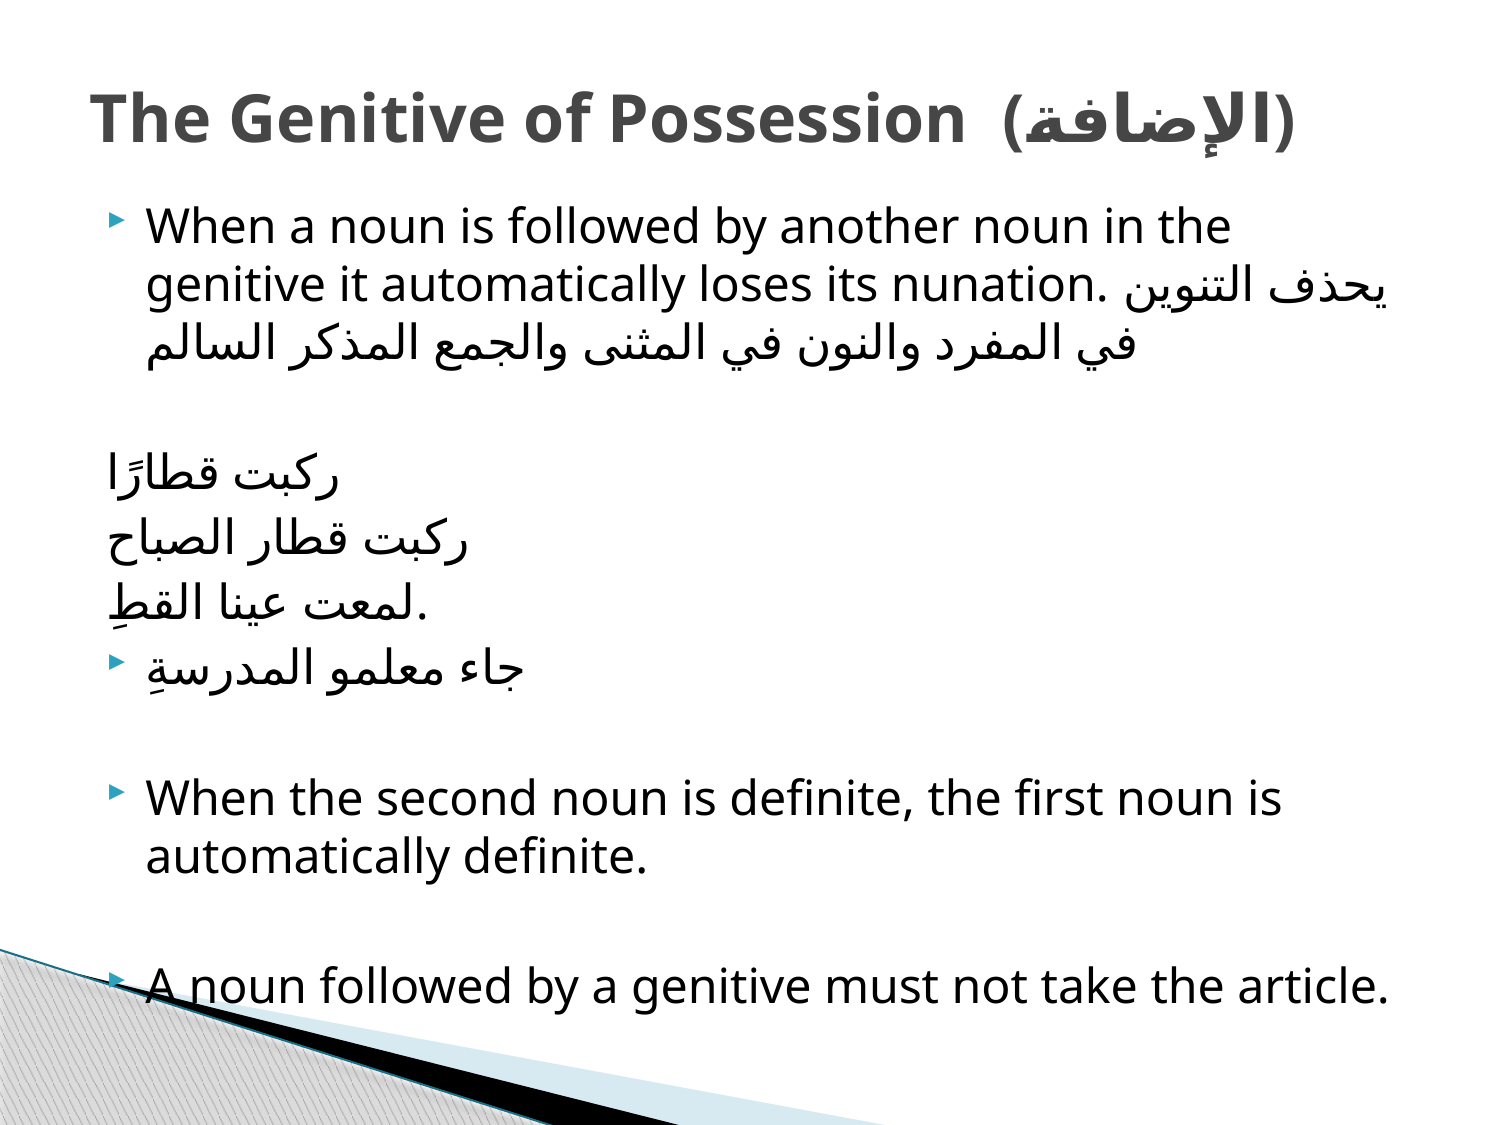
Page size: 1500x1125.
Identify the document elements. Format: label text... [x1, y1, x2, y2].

list When a noun is followed by another noun in the genitive it automatically loses its nunation. يحذف التنوين في المفرد والنون في المثنى والجمع المذكر السالم ركبت قطارًا ركبت قطار الصباح لمعت عينا القطِ. جاء معلمو المدرسةِ When the second noun is definite, the first noun is automatically definite. A noun followed by a genitive must not take the article. [75, 188, 1425, 1075]
title The Genitive of Possession (الإضافة) [75, 45, 1425, 188]
